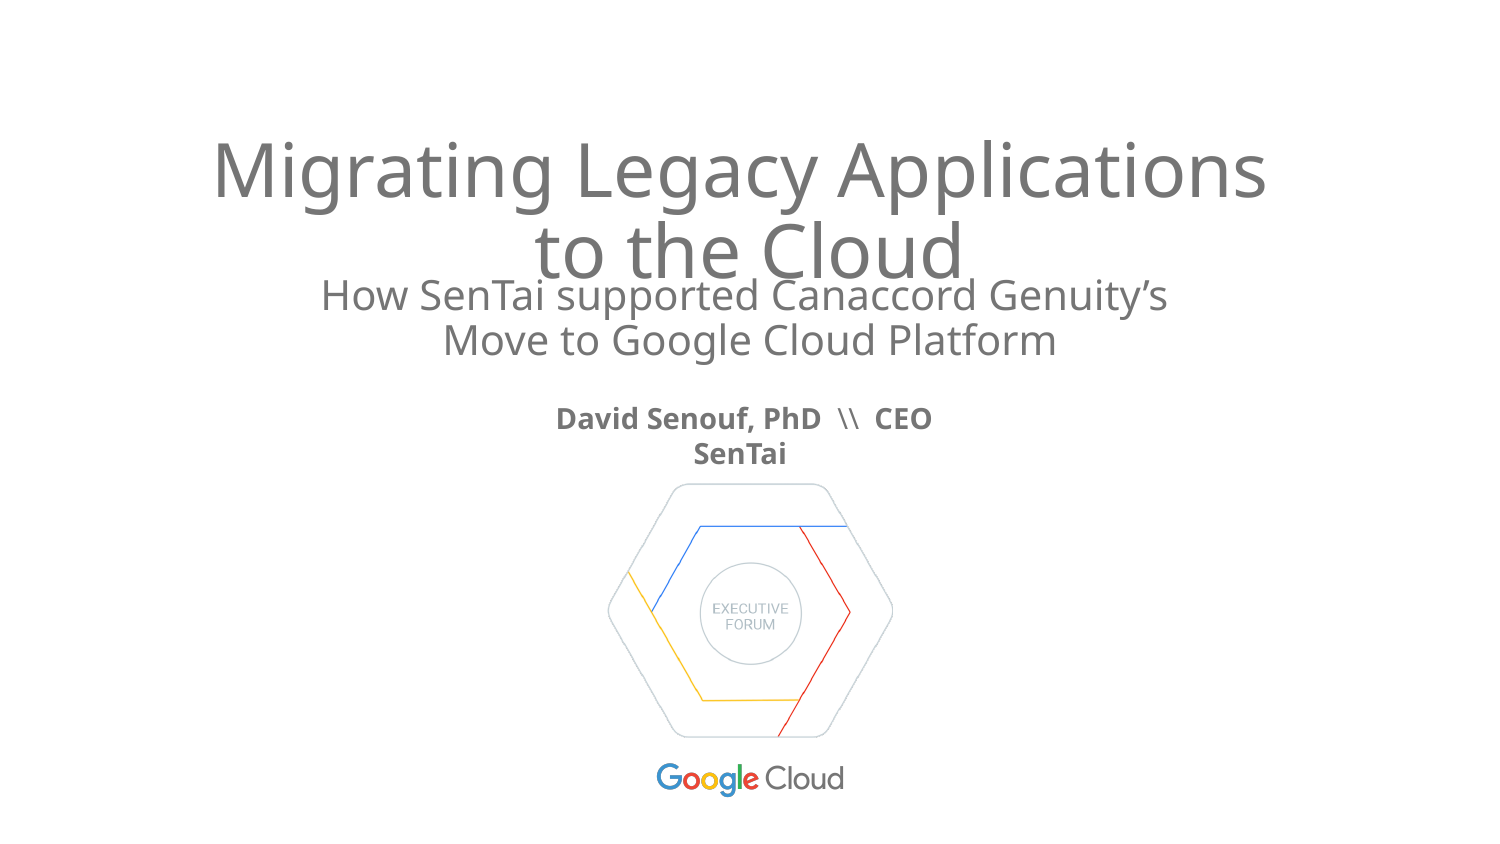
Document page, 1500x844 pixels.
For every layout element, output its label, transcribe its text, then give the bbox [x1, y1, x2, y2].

picture [607, 482, 893, 738]
text_box How SenTai supported Canaccord Genuity’s Move to Google Cloud Platform [74, 259, 1425, 403]
text_box Migrating Legacy Applications to the Cloud [74, 159, 1425, 259]
picture [641, 749, 859, 813]
text_box David Senouf, PhD \\ CEO SenTai [490, 385, 998, 448]
